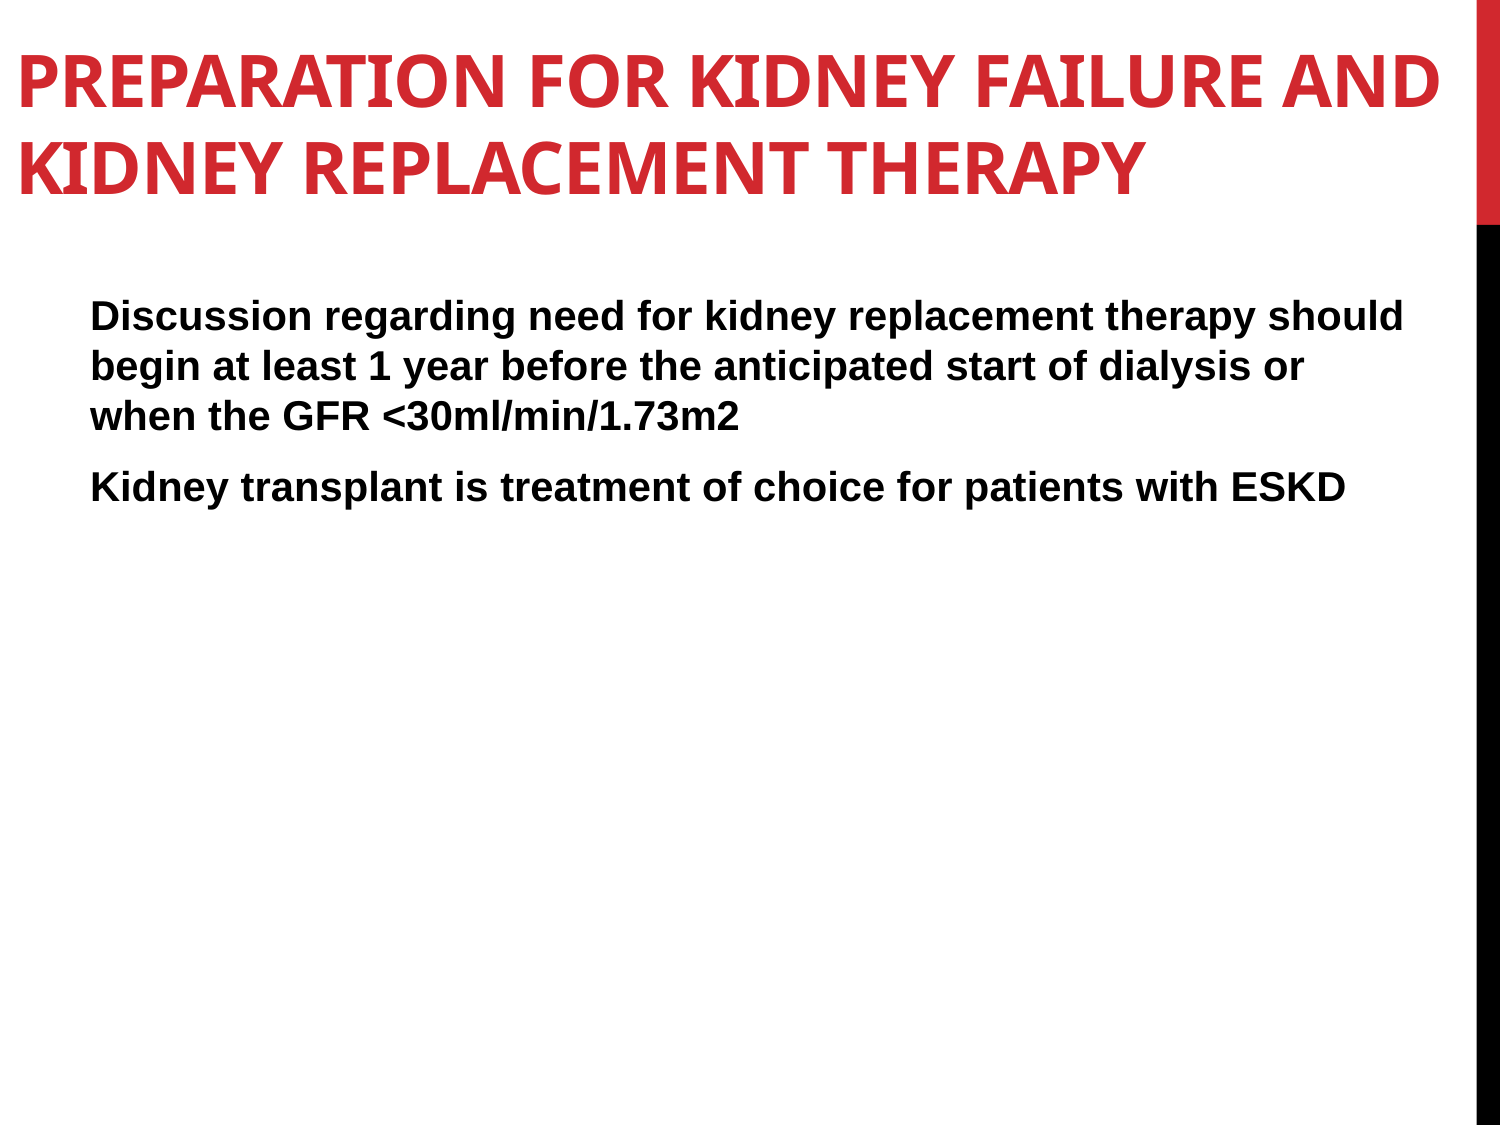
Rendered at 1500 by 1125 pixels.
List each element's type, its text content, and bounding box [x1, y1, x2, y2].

title Preparation for kidney failure and kidney replacement therapy [0, 25, 1500, 304]
list Discussion regarding need for kidney replacement therapy should begin at least 1 year before the anticipated start of dialysis or when the GFR <30ml/min/1.73m2 Kidney transplant is treatment of choice for patients with ESKD [75, 281, 1425, 1024]
